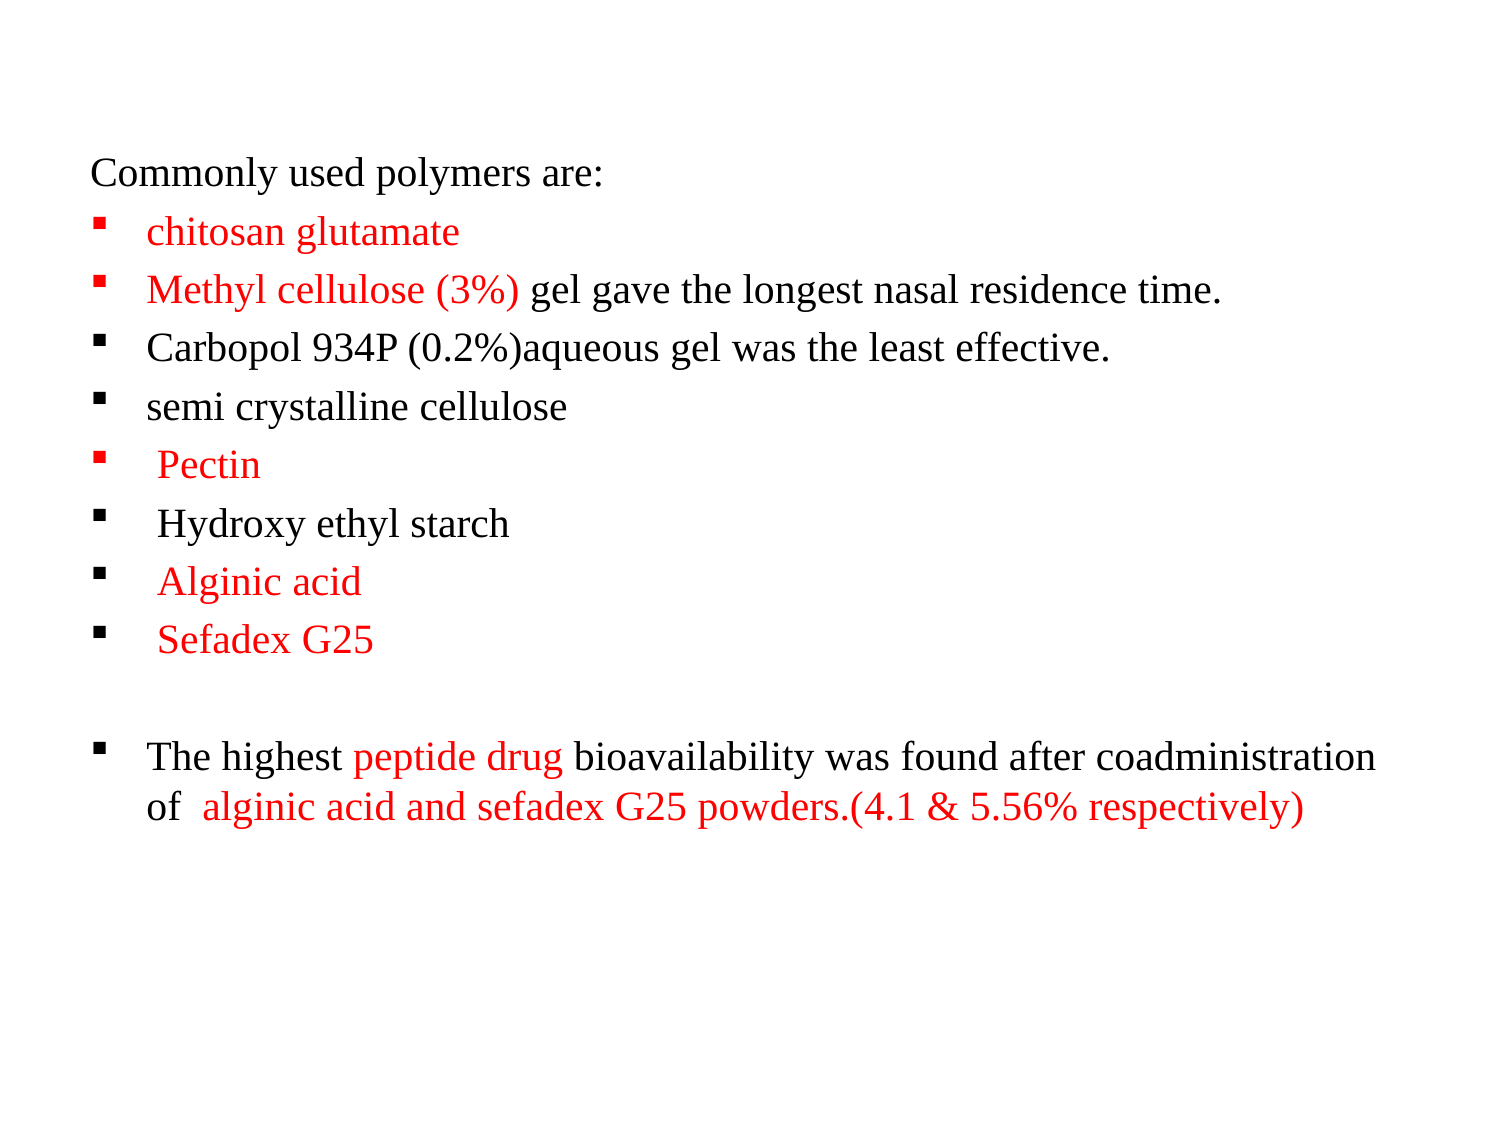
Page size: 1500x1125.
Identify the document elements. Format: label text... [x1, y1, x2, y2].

list Commonly used polymers are: chitosan glutamate Methyl cellulose (3%) gel gave the longest nasal residence time. Carbopol 934P (0.2%)aqueous gel was the least effective. semi crystalline cellulose Pectin Hydroxy ethyl starch Alginic acid Sefadex G25 The highest peptide drug bioavailability was found after coadministration of alginic acid and sefadex G25 powders.(4.1 & 5.56% respectively) [75, 137, 1425, 880]
